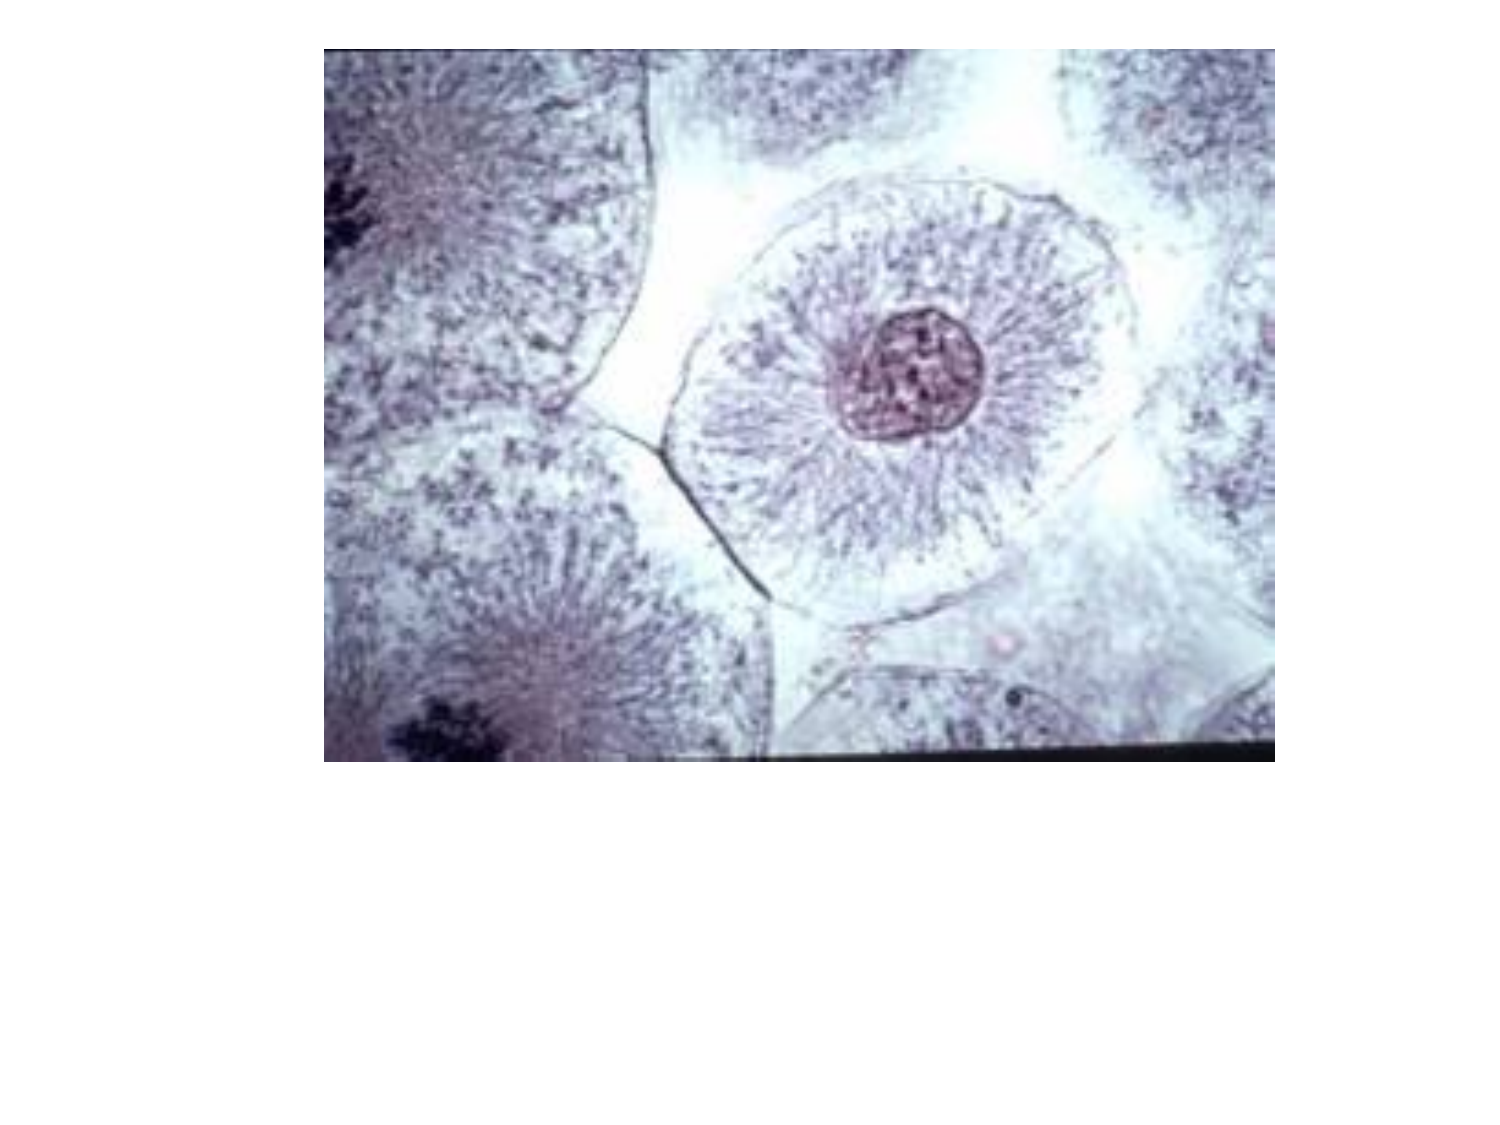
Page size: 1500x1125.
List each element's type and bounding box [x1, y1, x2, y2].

picture [324, 49, 1276, 762]
